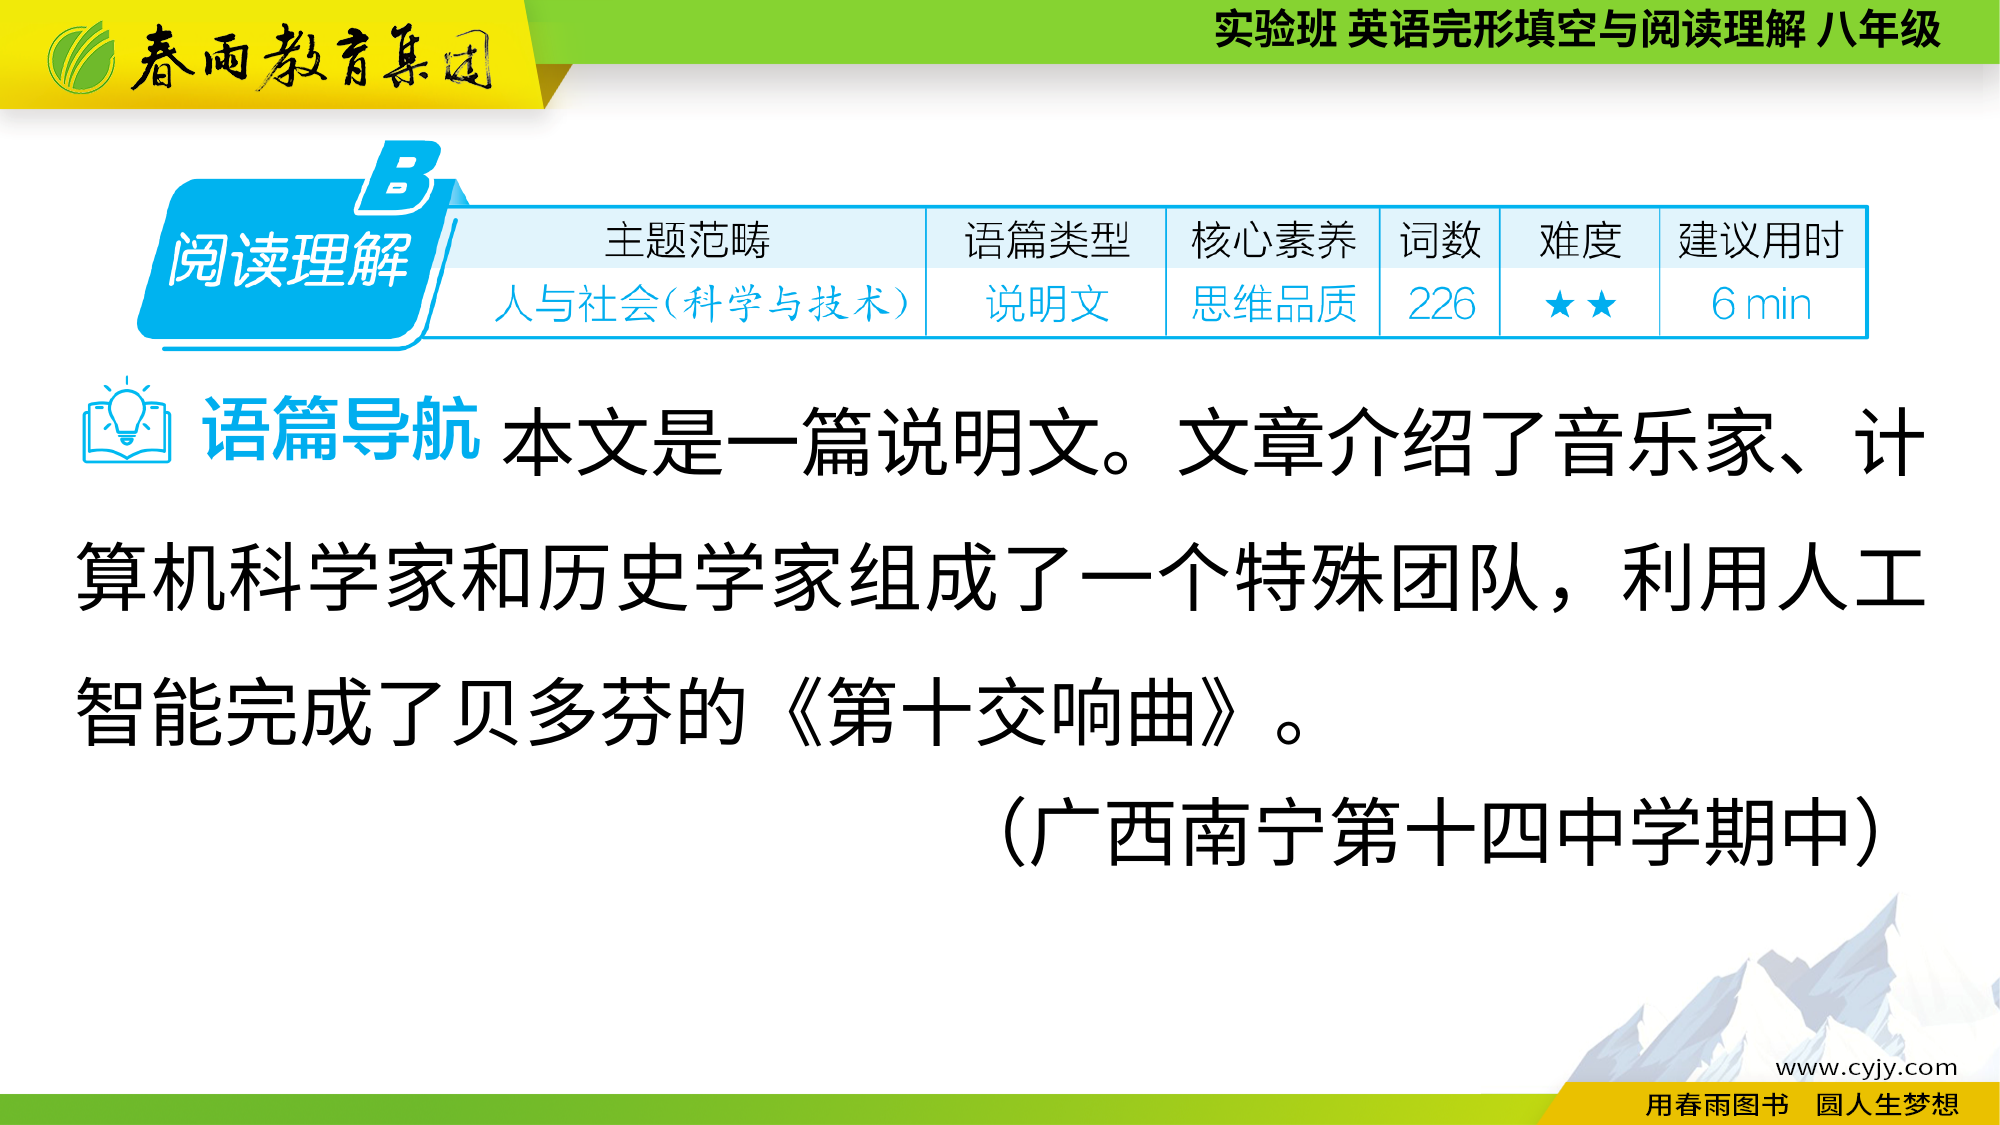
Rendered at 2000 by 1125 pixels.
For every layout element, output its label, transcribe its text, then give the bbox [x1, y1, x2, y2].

text_box 本文是一篇说明文。文章介绍了音乐家、计算机科学家和历史学家组成了一个特殊团队，利用人工智能完成了贝多芬的《第十交响曲》。 [59, 342, 1944, 763]
picture [0, 0, 2000, 1125]
text_box （广西南宁第十四中学期中） [728, 733, 1944, 883]
